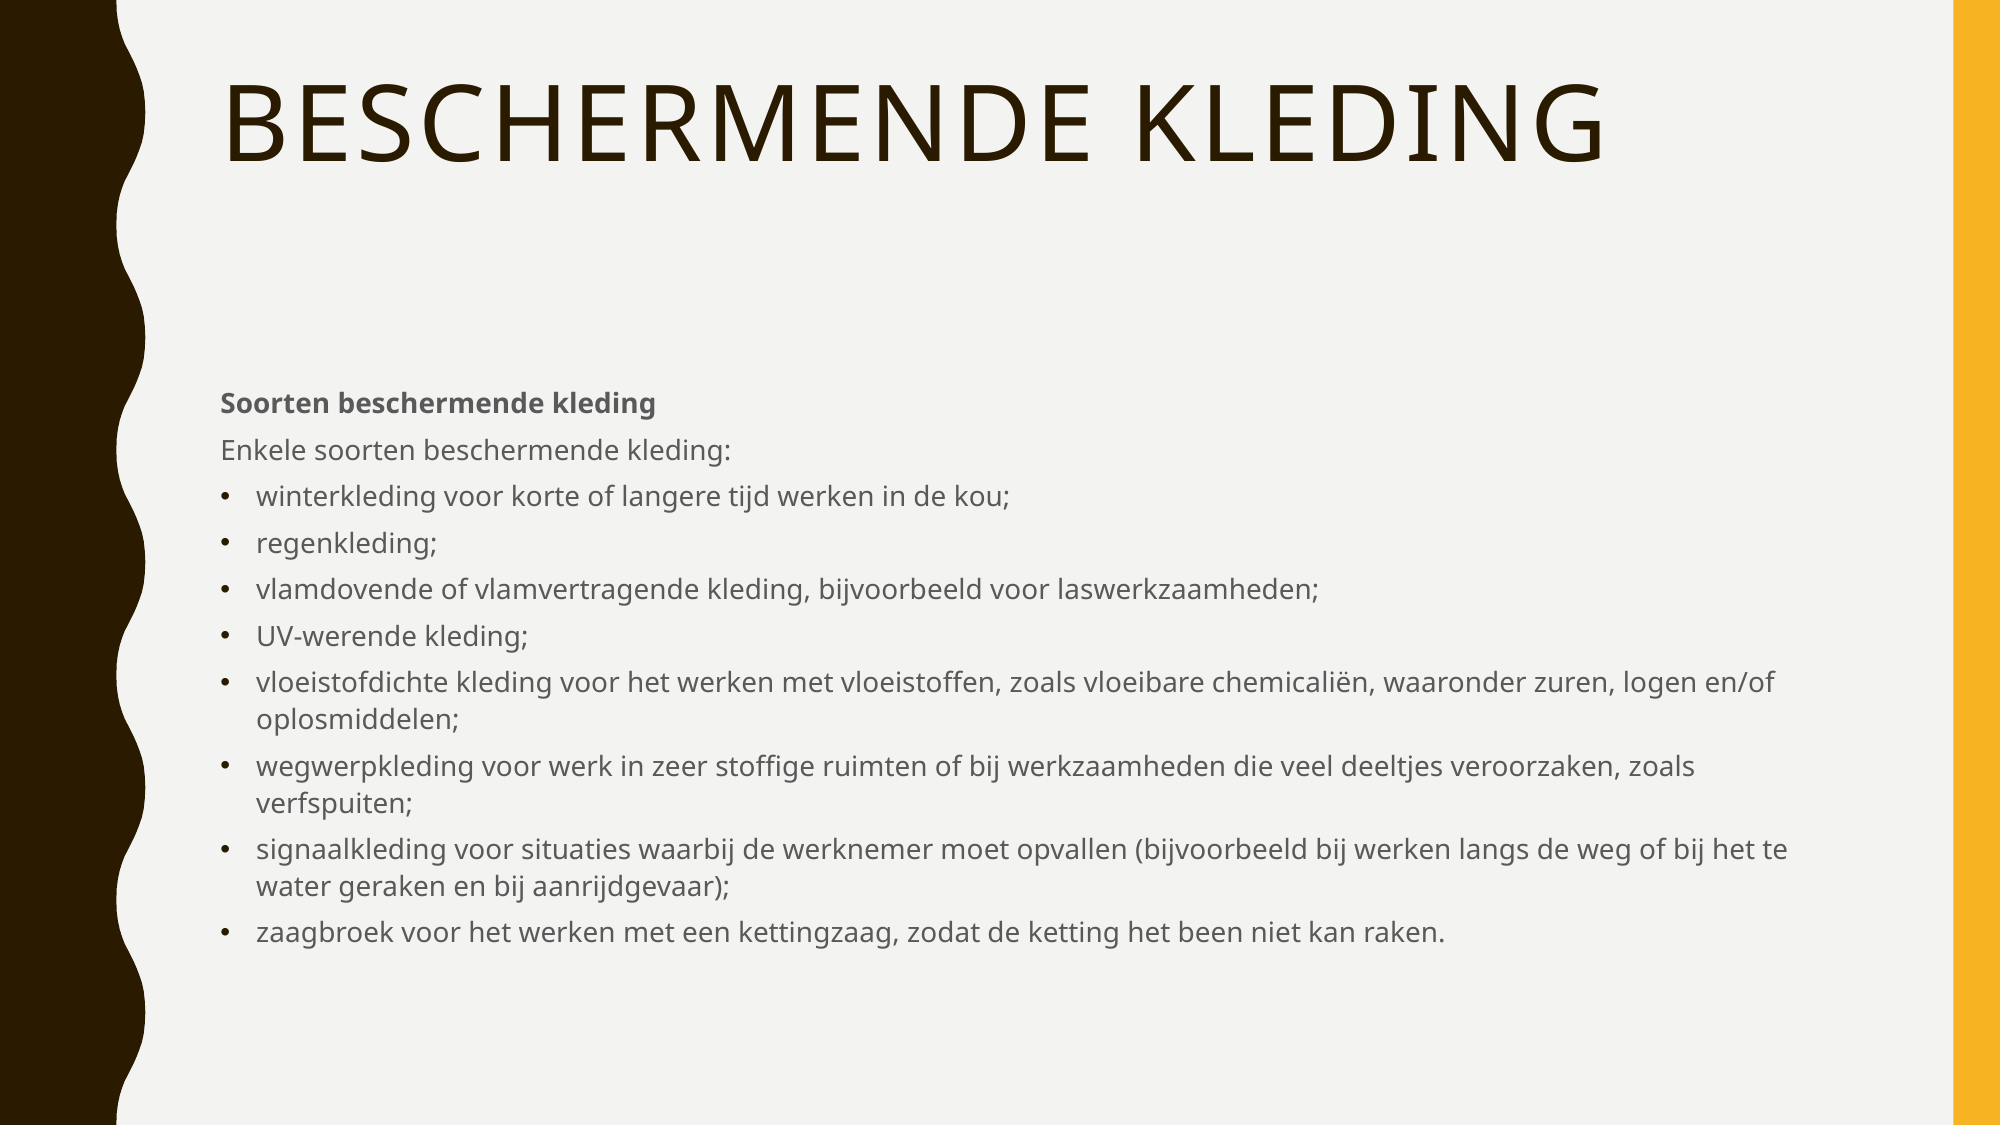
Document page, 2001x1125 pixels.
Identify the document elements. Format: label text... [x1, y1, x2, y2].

list Soorten beschermende kleding Enkele soorten beschermende kleding: winterkleding voor korte of langere tijd werken in de kou; regenkleding; vlamdovende of vlamvertragende kleding, bijvoorbeeld voor laswerkzaamheden; UV-werende kleding; vloeistofdichte kleding voor het werken met vloeistoffen, zoals vloeibare chemicaliën, waaronder zuren, logen en/of oplosmiddelen; wegwerpkleding voor werk in zeer stoffige ruimten of bij werkzaamheden die veel deeltjes veroorzaken, zoals verfspuiten; signaalkleding voor situaties waarbij de werknemer moet opvallen (bijvoorbeeld bij werken langs de weg of bij het te water geraken en bij aanrijdgevaar); zaagbroek voor het werken met een kettingzaag, zodat de ketting het been niet kan raken. [205, 375, 1875, 965]
title Beschermende kleding [205, 62, 1875, 308]
